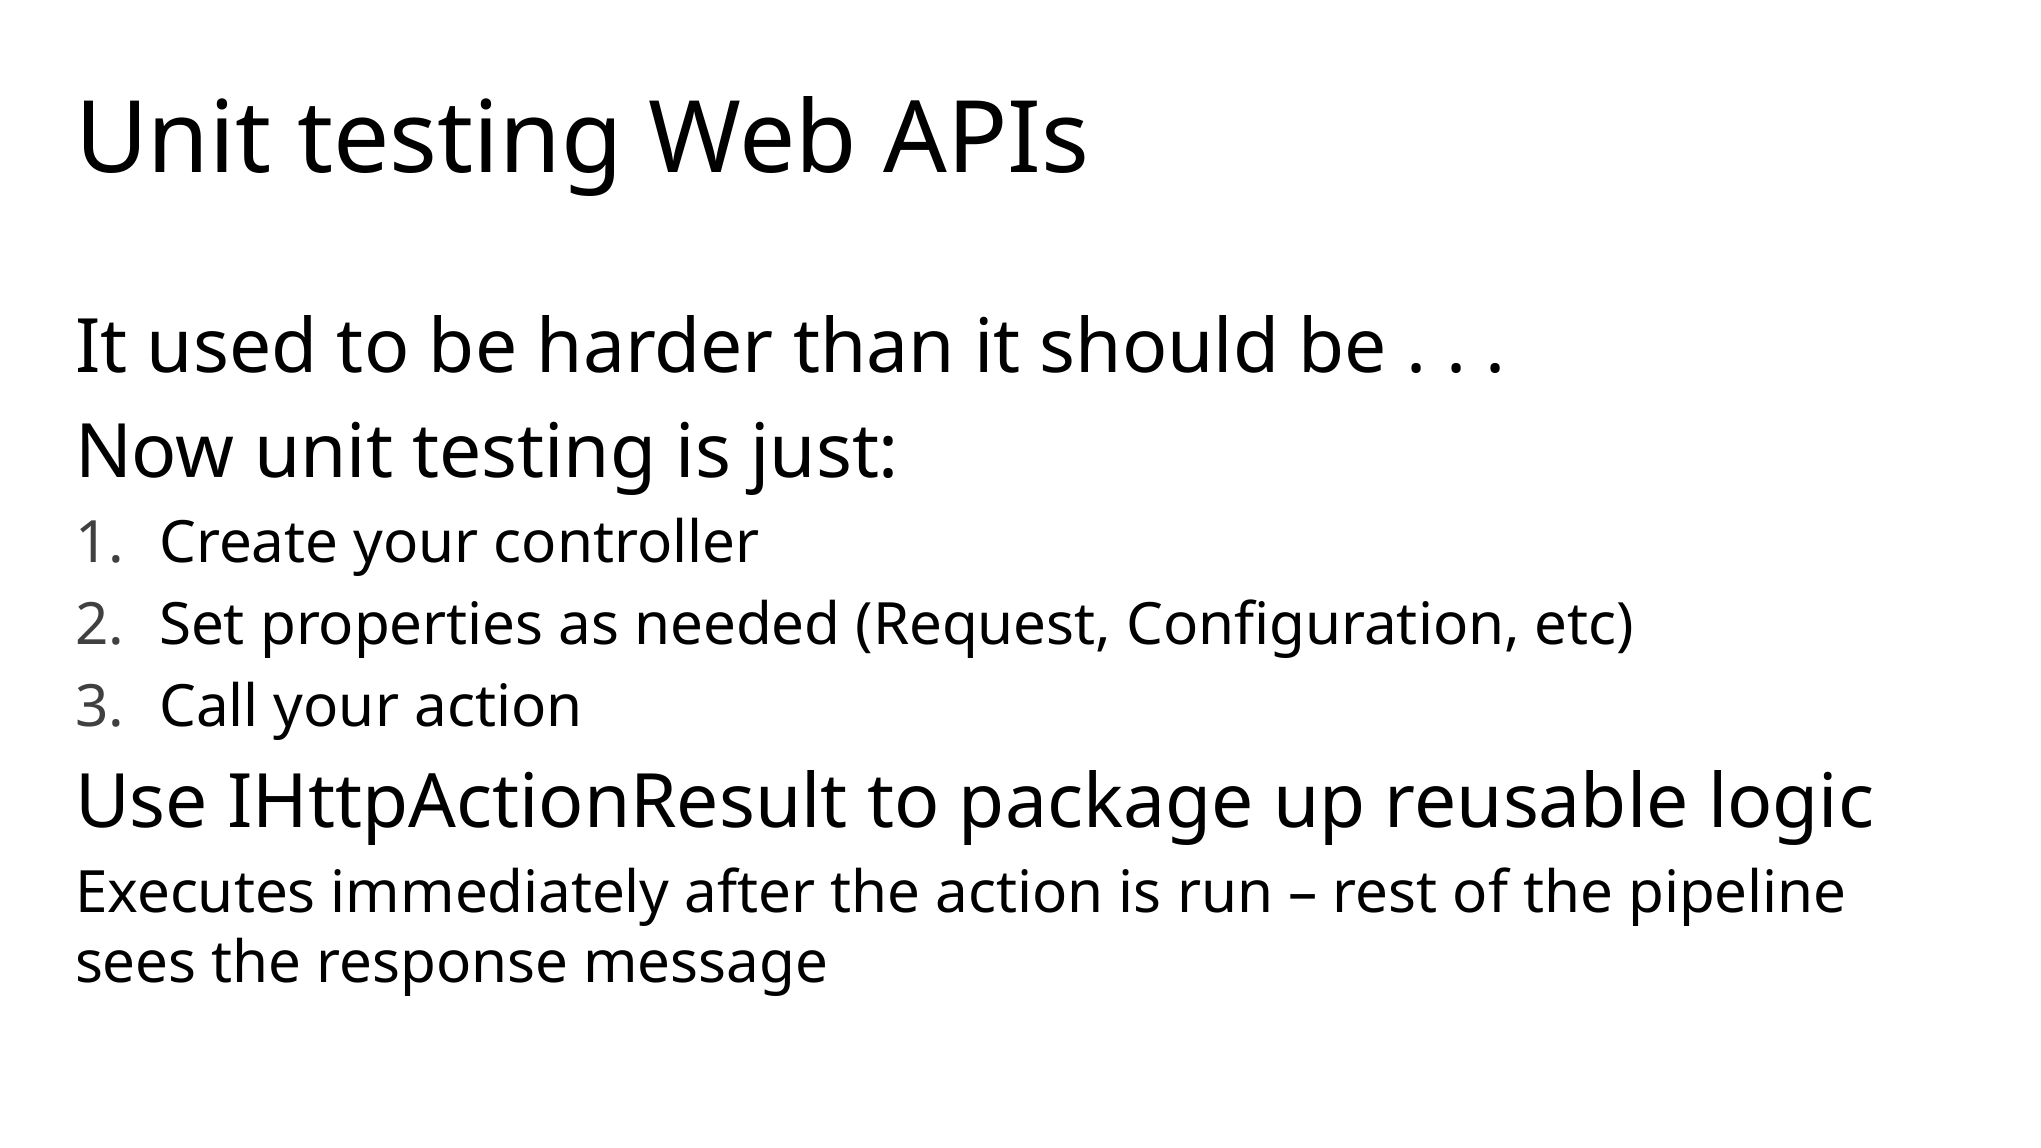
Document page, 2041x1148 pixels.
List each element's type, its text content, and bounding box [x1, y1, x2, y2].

list It used to be harder than it should be . . . Now unit testing is just: Create your controller Set properties as needed (Request, Configuration, etc) Call your action Use IHttpActionResult to package up reusable logic Executes immediately after the action is run – rest of the pipeline sees the response message [45, 273, 1996, 1099]
title Unit testing Web APIs [45, 48, 1996, 199]
